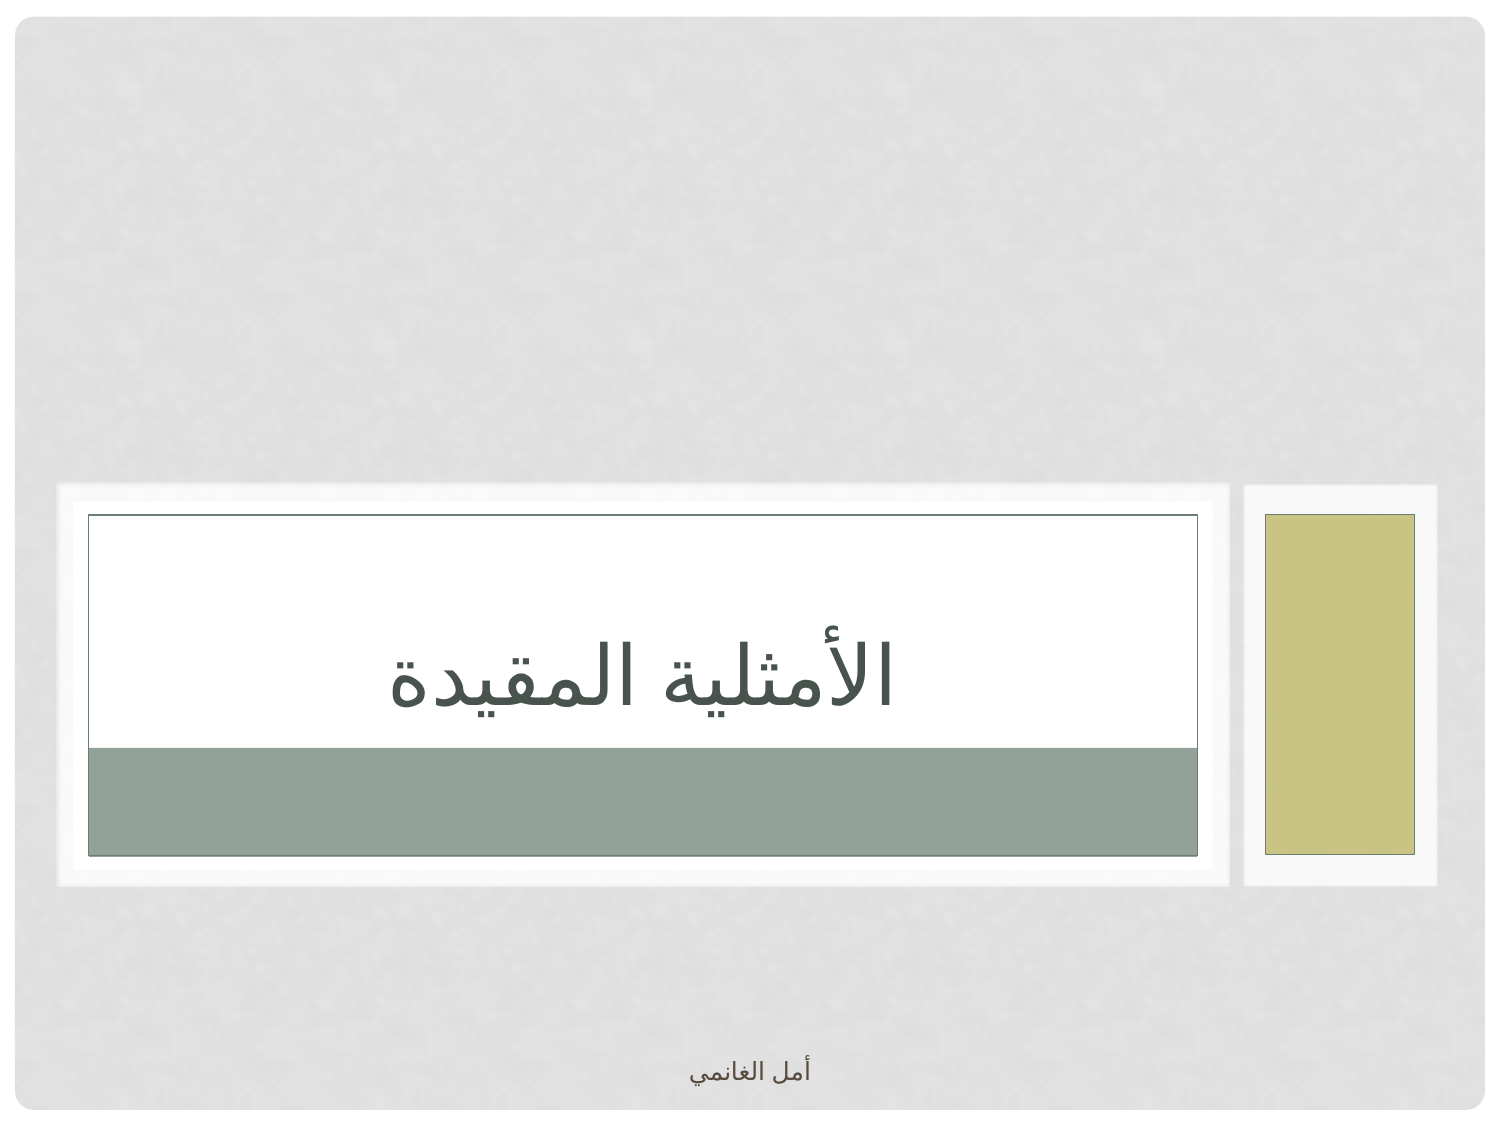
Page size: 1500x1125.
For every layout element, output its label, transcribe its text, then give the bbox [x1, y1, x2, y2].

title الأمثلية المقيدة [99, 529, 1187, 730]
footer أمل الغانمي [512, 1042, 988, 1103]
